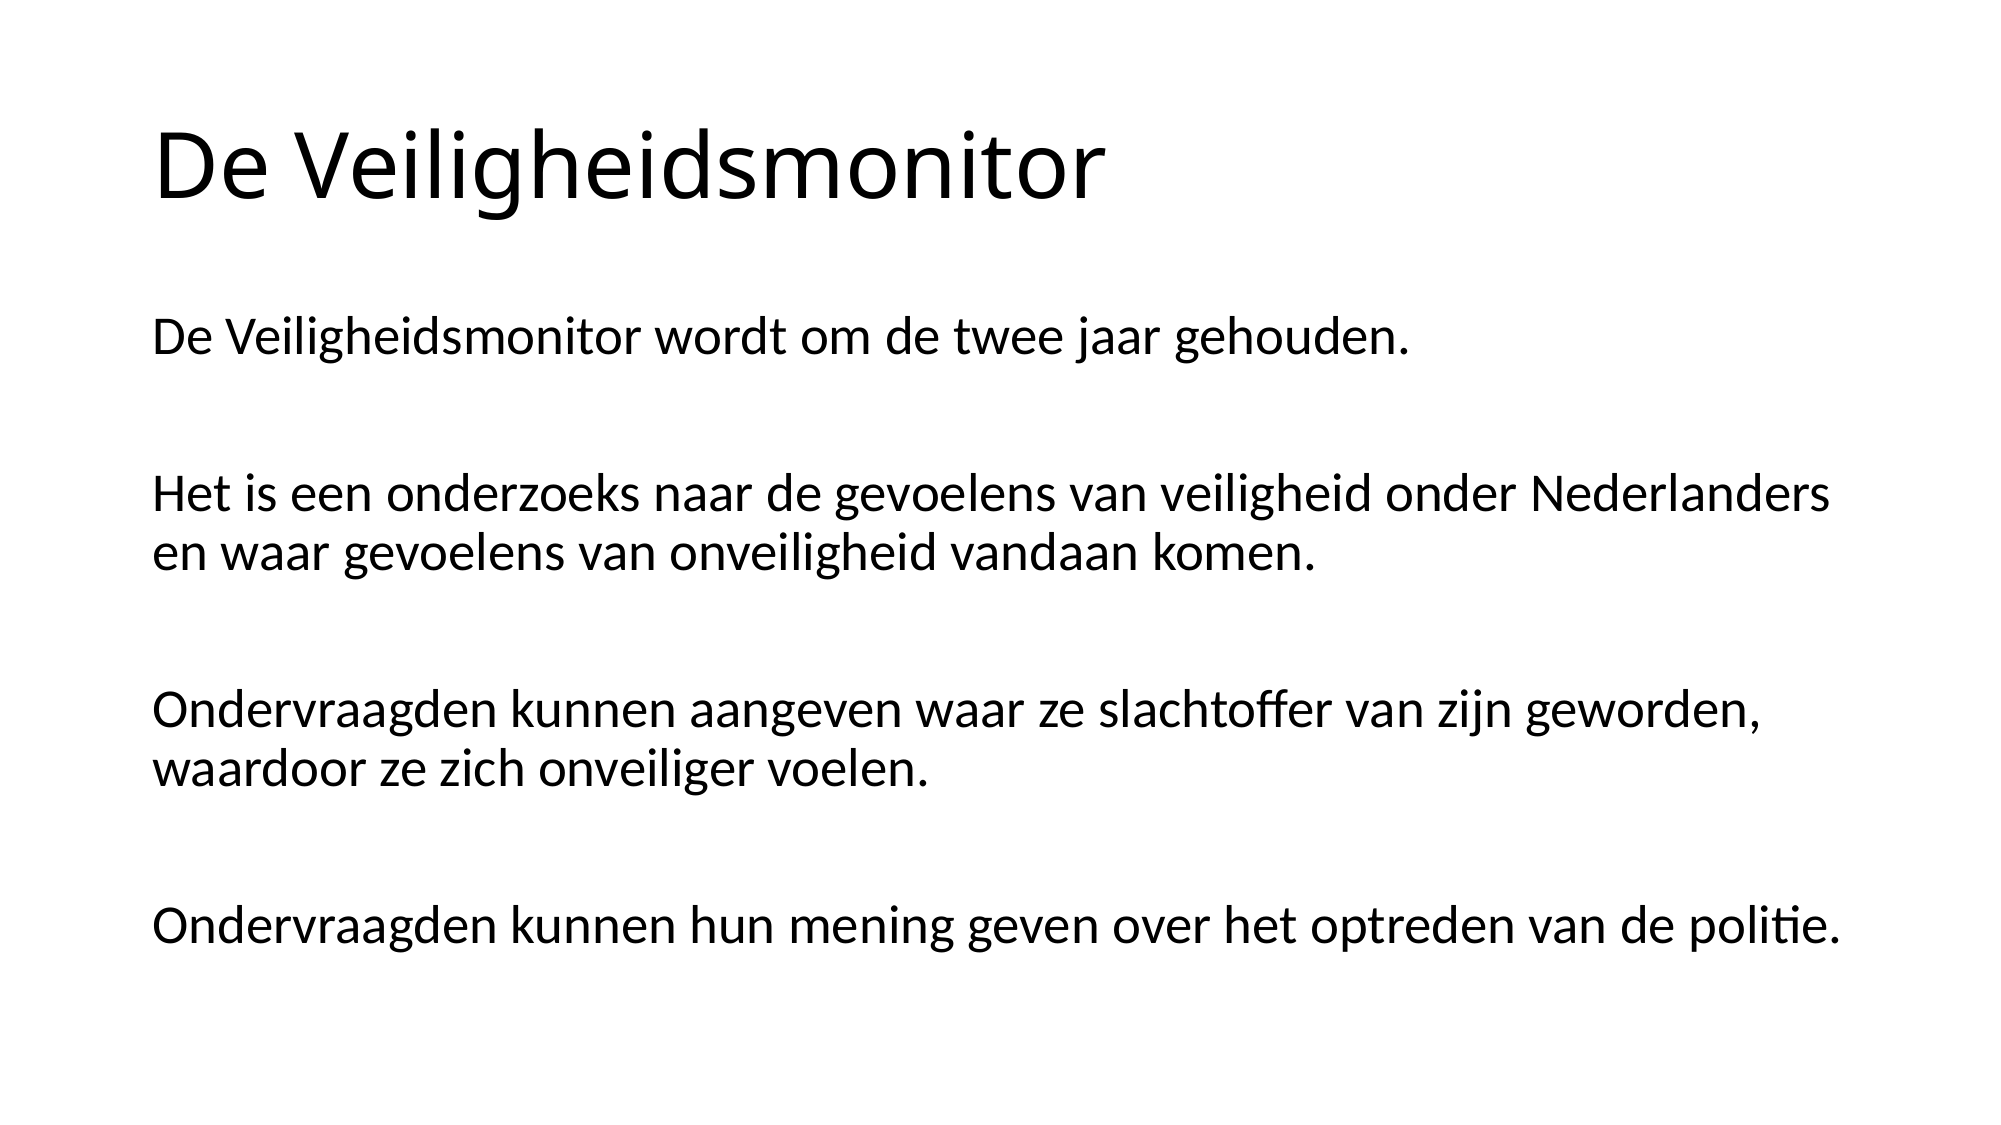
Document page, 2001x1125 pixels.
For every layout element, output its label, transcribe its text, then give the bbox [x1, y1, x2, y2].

title De Veiligheidsmonitor [137, 59, 1863, 278]
list De Veiligheidsmonitor wordt om de twee jaar gehouden. Het is een onderzoeks naar de gevoelens van veiligheid onder Nederlanders en waar gevoelens van onveiligheid vandaan komen. Ondervraagden kunnen aangeven waar ze slachtoffer van zijn geworden, waardoor ze zich onveiliger voelen. Ondervraagden kunnen hun mening geven over het optreden van de politie. [137, 299, 1863, 1014]
